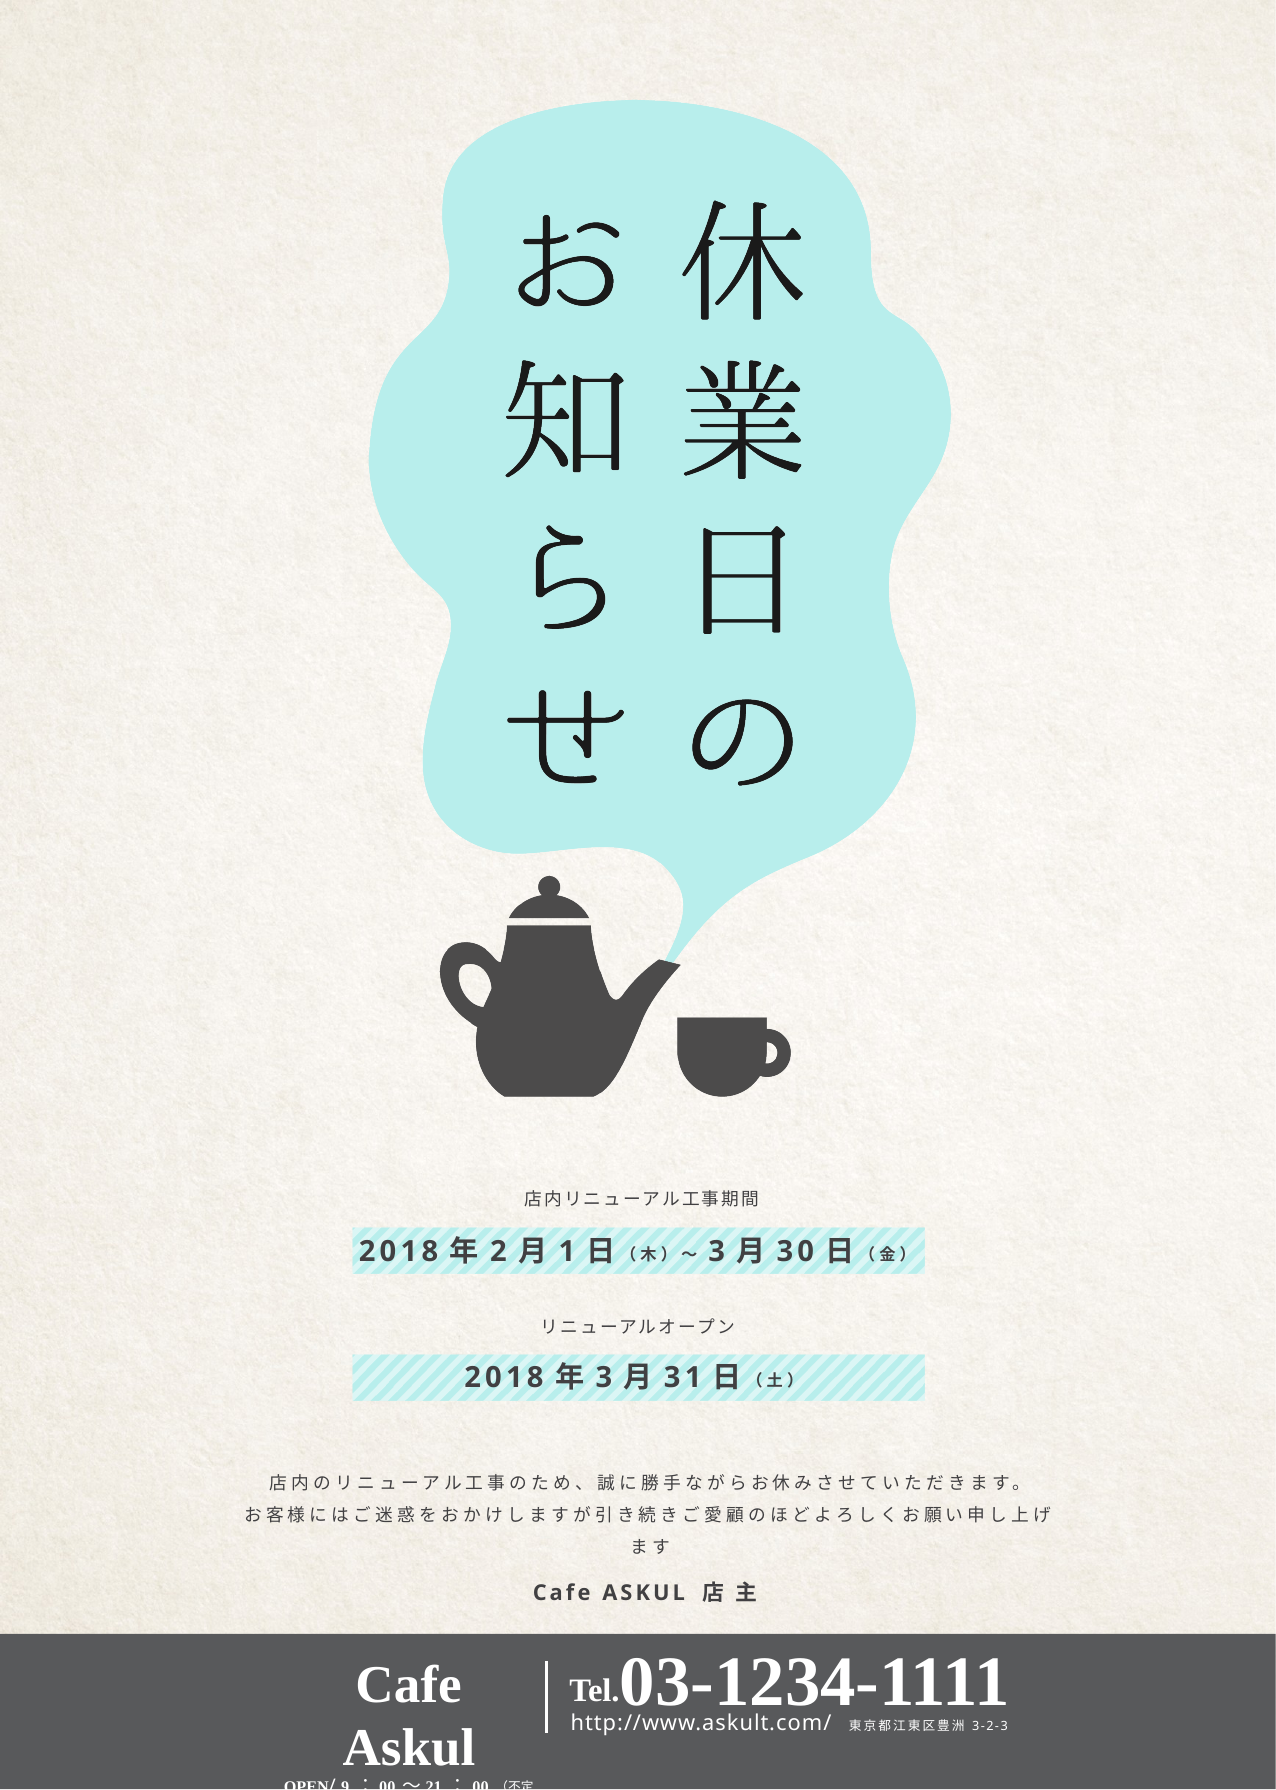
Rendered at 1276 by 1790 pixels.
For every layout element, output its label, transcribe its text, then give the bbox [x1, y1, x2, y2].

text_box 店内リニューアル工事期間 [352, 1185, 924, 1209]
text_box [368, 99, 951, 1098]
text_box Cafe ASKUL 店 主 [244, 1567, 1057, 1605]
text_box Tel.03-1234-1111 [567, 1631, 1026, 1720]
text_box 店内のリニューアル工事のため、誠に勝手ながらお休みさせていただきます。 お客様にはご迷惑をおかけしますが引き続きご愛顧のほどよろしくお願い申し上げます [243, 1450, 1057, 1557]
text_box リニューアルオープン [352, 1314, 924, 1338]
picture [0, 0, 1276, 1633]
text_box Cafe Askul OPEN/ 9：00～21：00（不定休） [274, 1647, 534, 1790]
text_box http://www.askult.com/ 東京都江東区豊洲3-2-3 [568, 1706, 1019, 1736]
